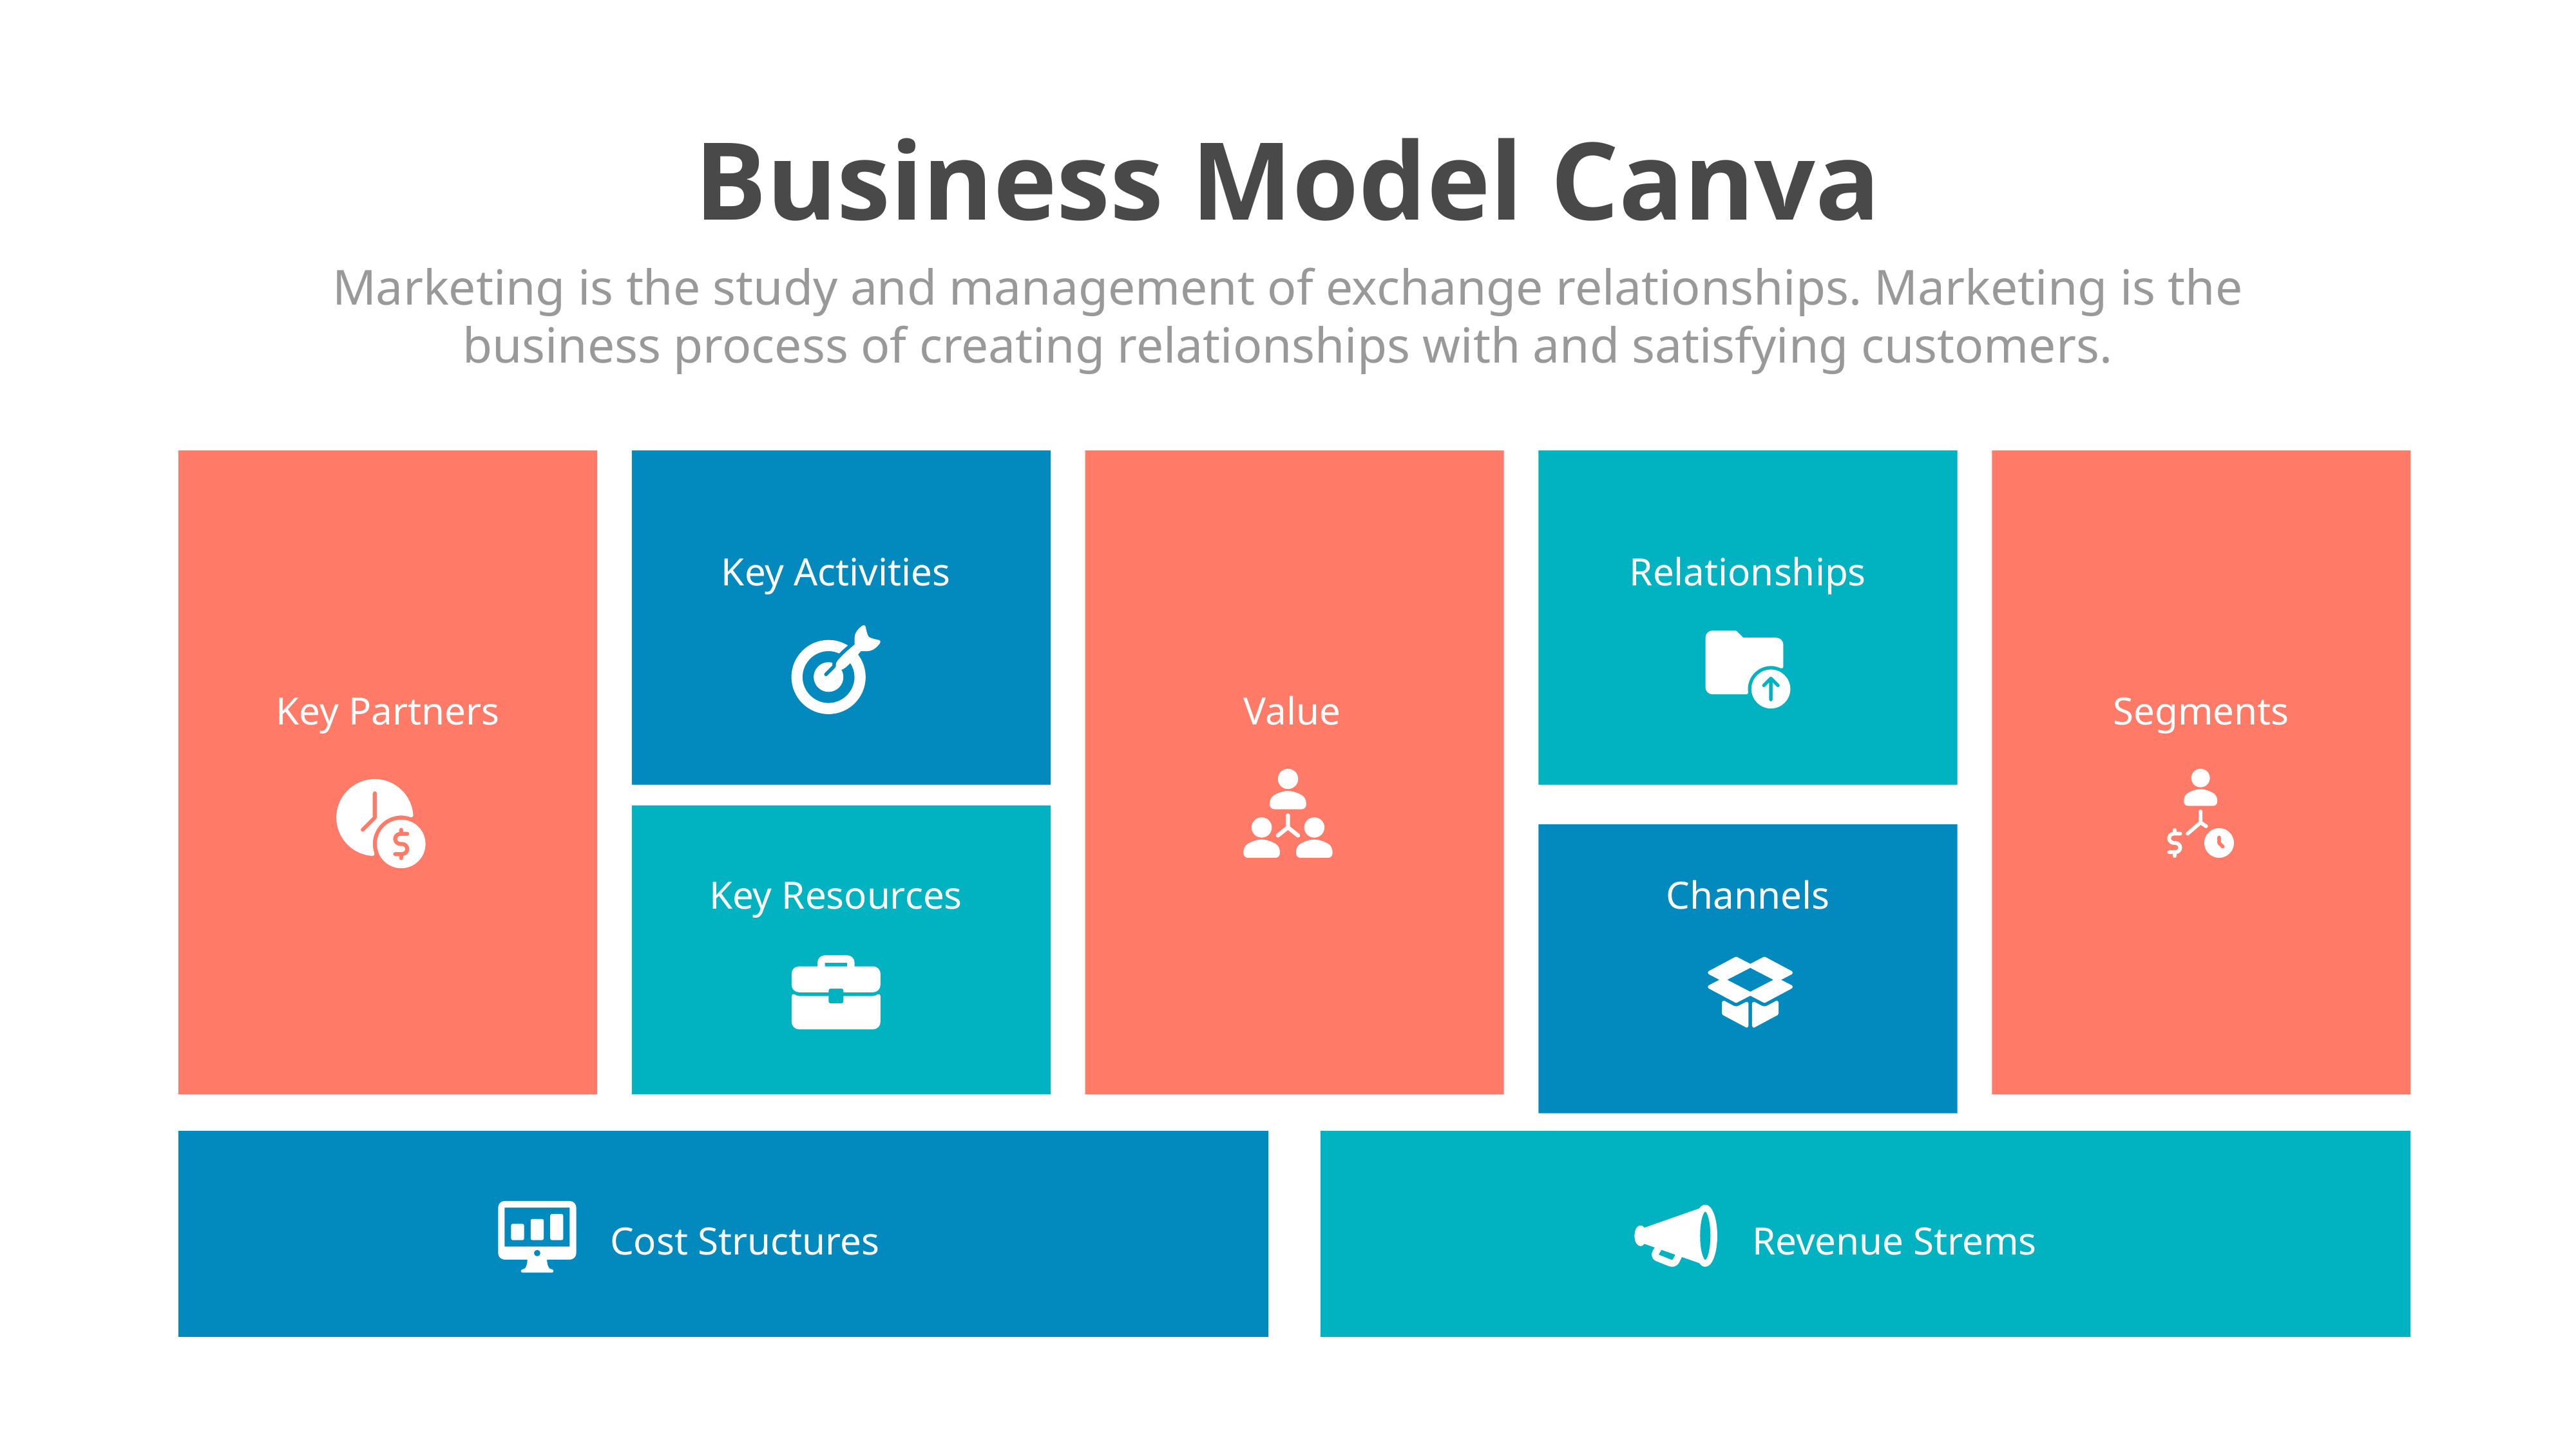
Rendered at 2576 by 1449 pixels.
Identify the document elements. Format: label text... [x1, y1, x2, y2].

text_box [631, 450, 1051, 786]
text_box Revenue Strems [1742, 1212, 2191, 1267]
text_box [2167, 768, 2235, 858]
text_box Segments [2054, 682, 2349, 737]
text_box [1538, 824, 1958, 1114]
text_box [1991, 450, 2411, 1095]
text_box Channels [1601, 866, 1895, 922]
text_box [498, 1200, 577, 1273]
text_box [178, 1130, 1269, 1338]
text_box Key Resources [689, 866, 983, 922]
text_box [791, 625, 881, 714]
text_box Business Model Canva [685, 108, 1891, 247]
text_box Value [1145, 682, 1439, 737]
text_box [1708, 956, 1793, 1028]
text_box [178, 450, 598, 1095]
text_box Key Activities [689, 544, 983, 598]
text_box [1538, 450, 1958, 786]
text_box [631, 805, 1051, 1095]
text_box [1705, 630, 1791, 709]
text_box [1634, 1204, 1718, 1267]
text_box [791, 955, 881, 1030]
text_box [1320, 1130, 2411, 1338]
text_box Marketing is the study and management of exchange relationships. Marketing is the business process of creating relationships with and satisfying customers. [281, 251, 2295, 377]
text_box Relationships [1601, 544, 1895, 598]
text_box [1243, 768, 1333, 858]
text_box Cost Structures [600, 1212, 1049, 1267]
text_box [1085, 450, 1505, 1095]
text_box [240, 683, 535, 869]
